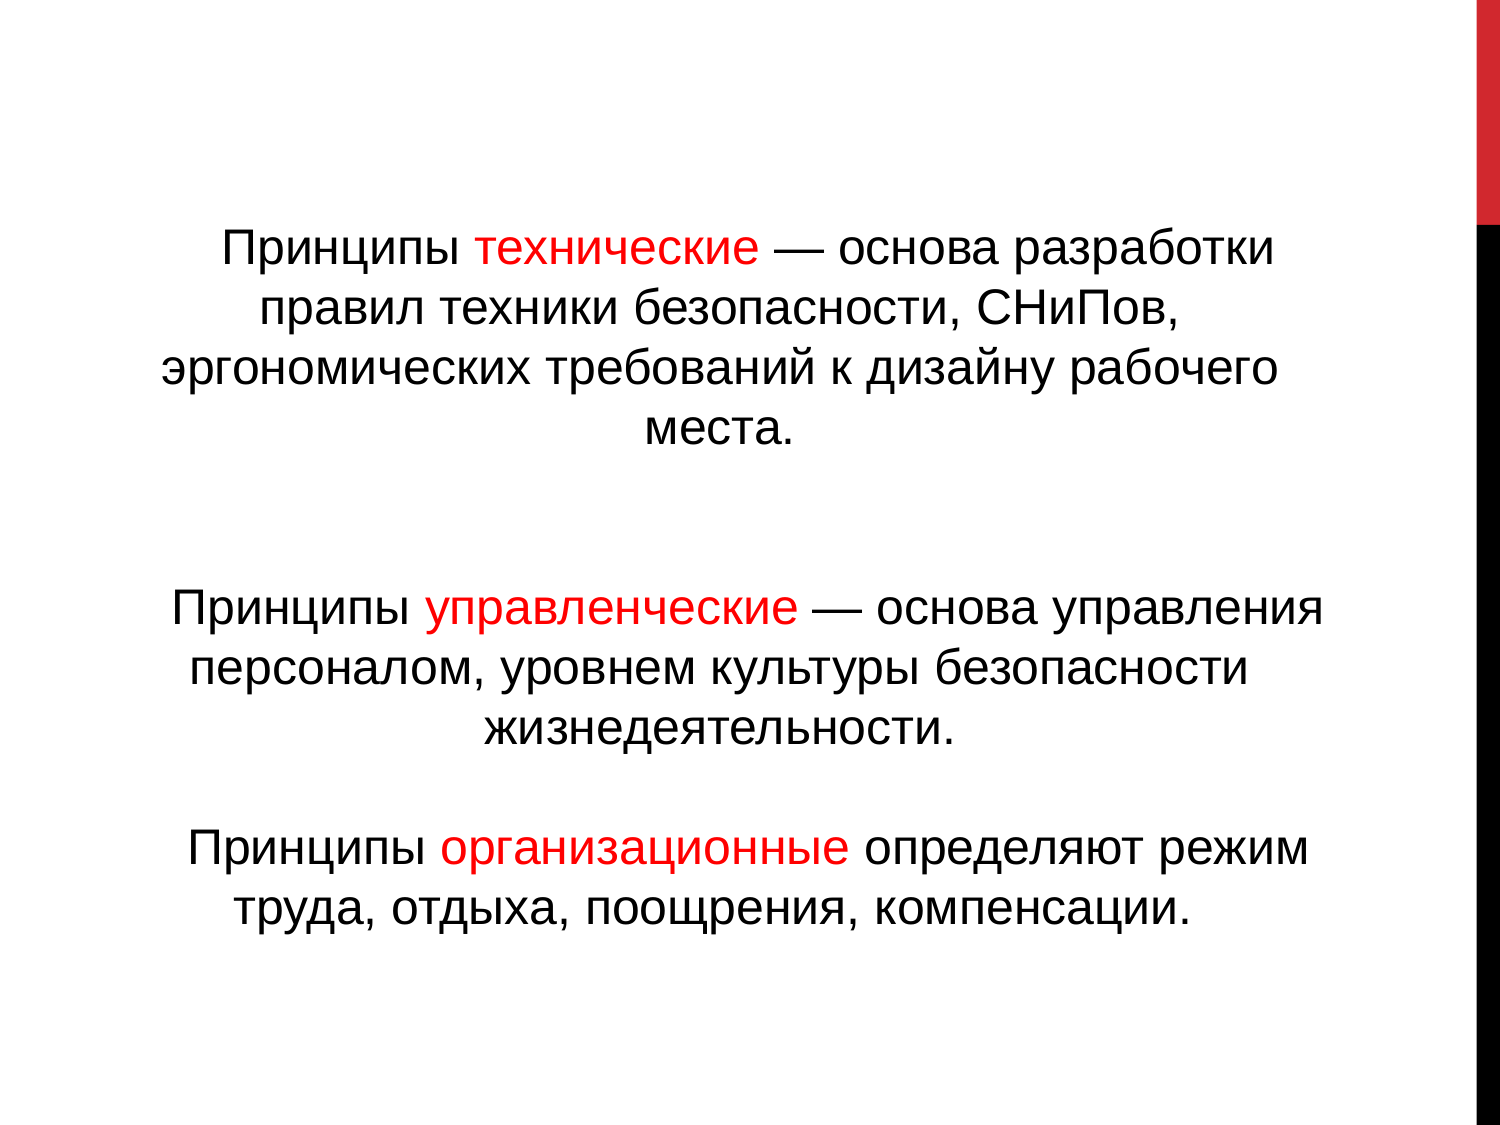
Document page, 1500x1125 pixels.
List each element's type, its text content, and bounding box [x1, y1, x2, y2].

text_box Принципы технические — основа разработки правил техники безопасности, СНиПов, эргономических требований к дизайну рабочего места. Принципы управленческие — основа управления персоналом, уровнем культуры безопасности жизнедеятельности. Принципы организационные определяют режим труда, отдыха, поощрения, компенсации. [76, 161, 1365, 1002]
